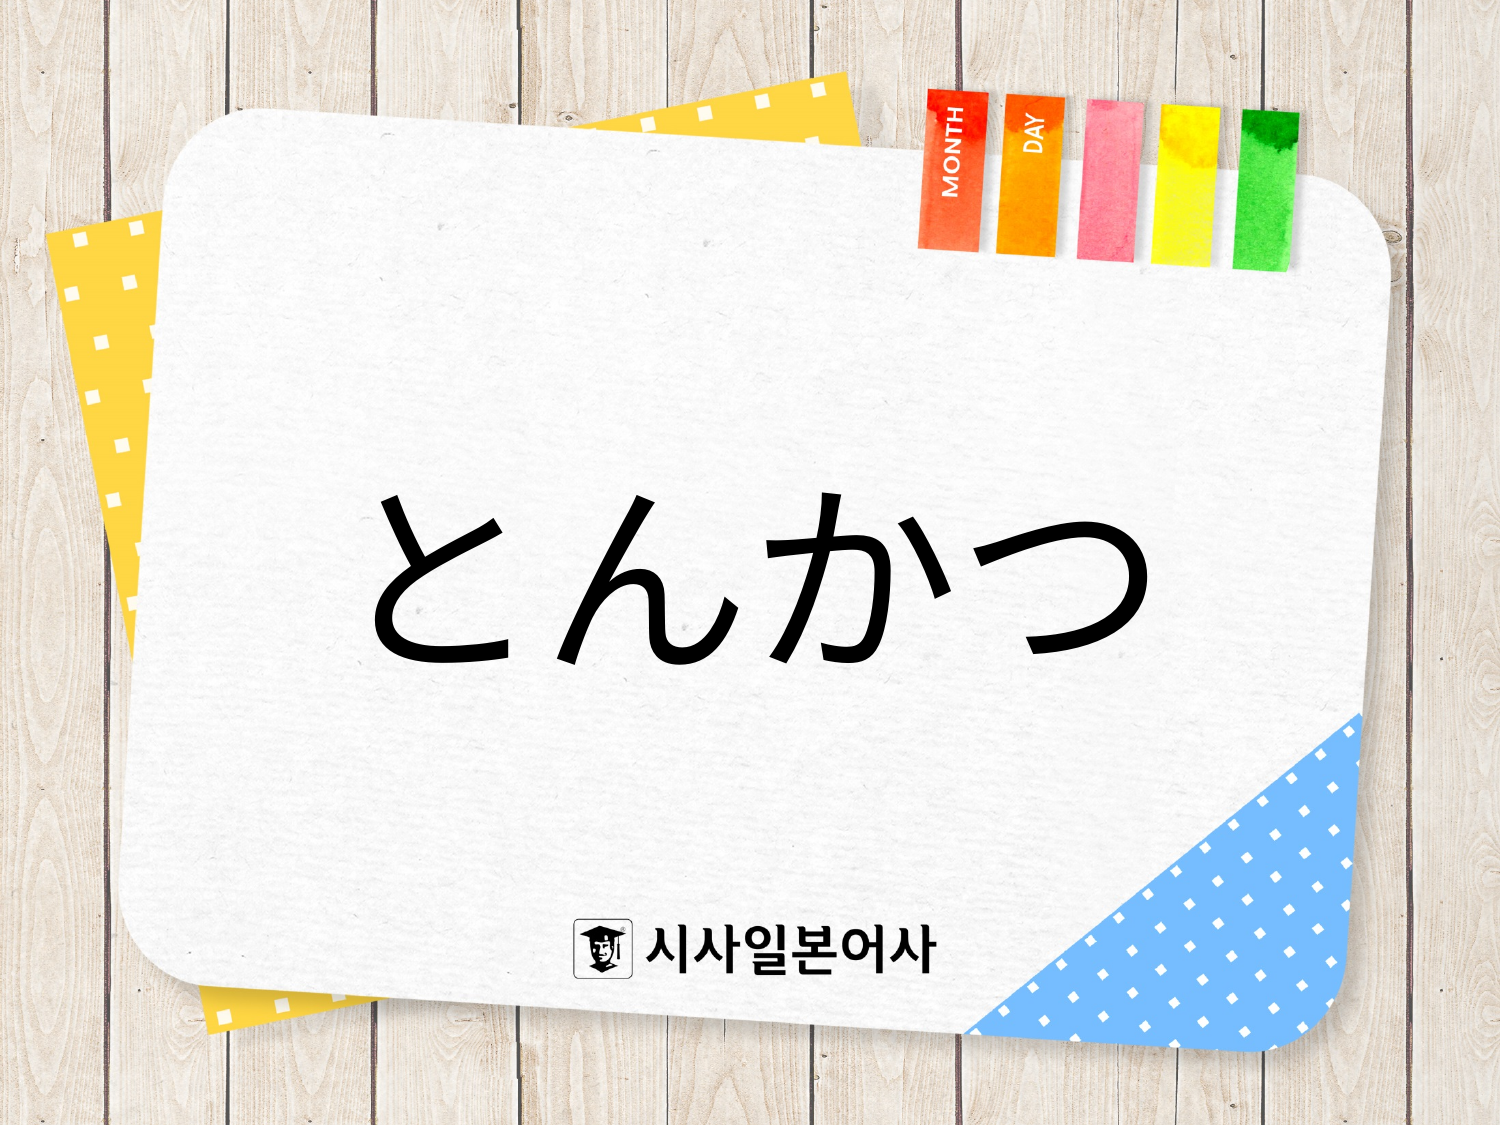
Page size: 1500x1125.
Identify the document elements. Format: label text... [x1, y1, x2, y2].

picture [0, 0, 1500, 1125]
title とんかつ [75, 338, 1425, 811]
